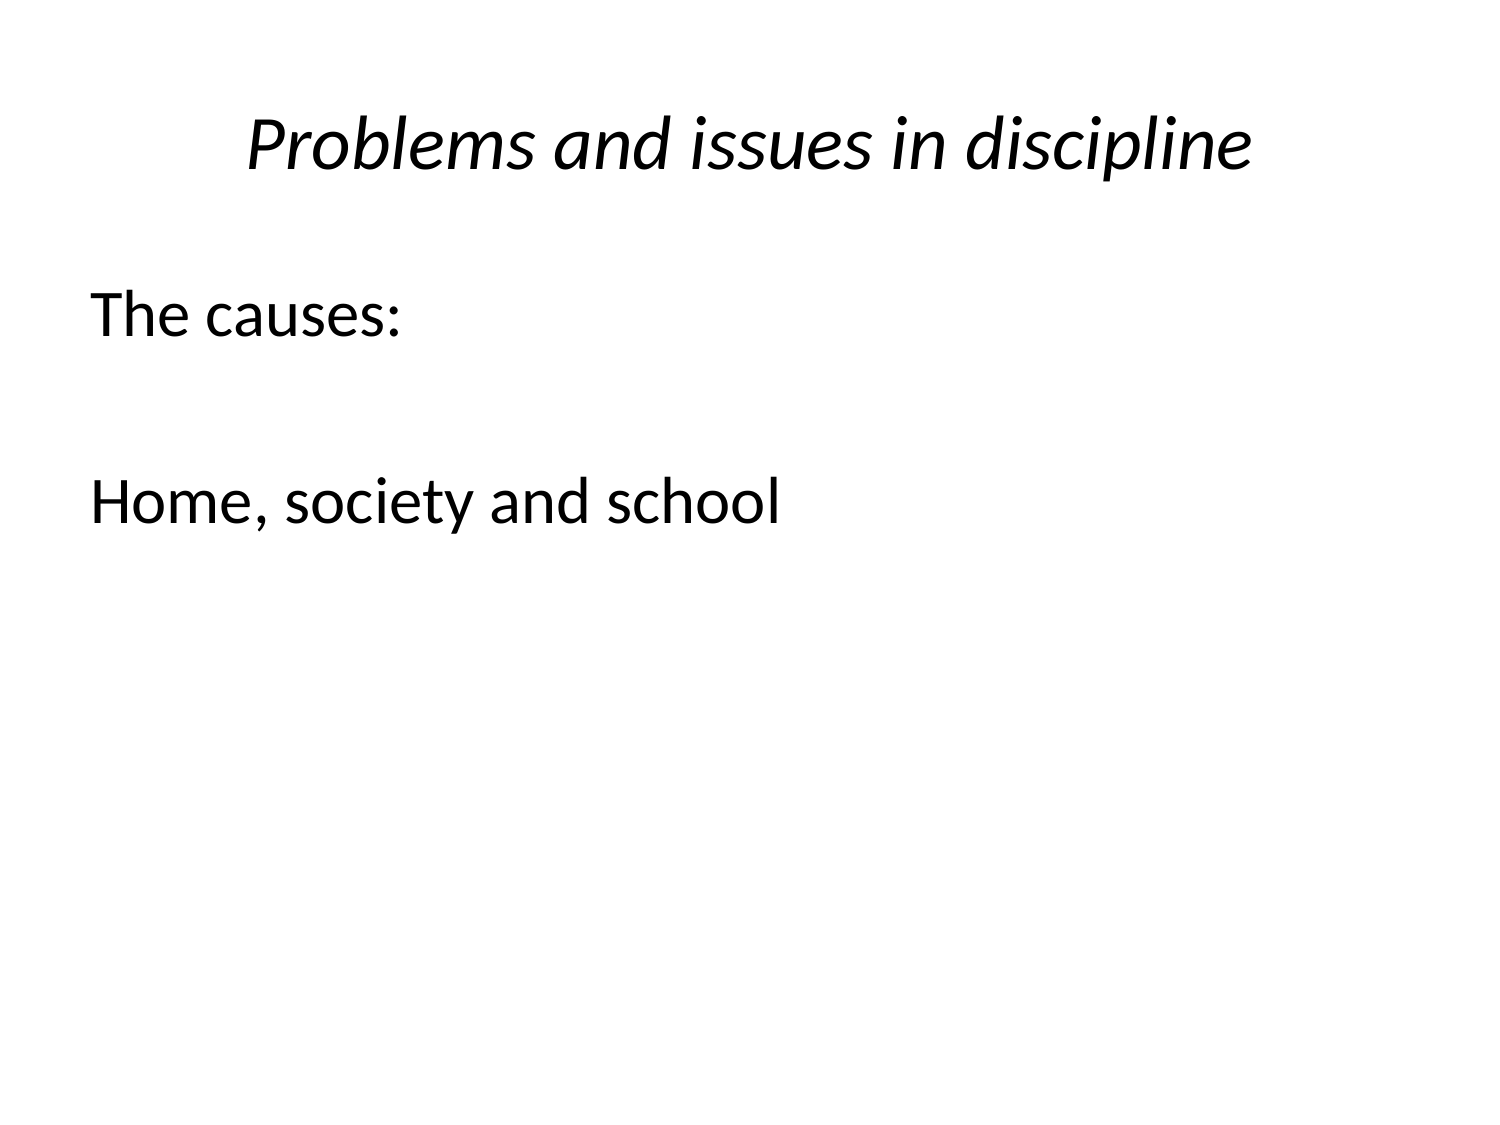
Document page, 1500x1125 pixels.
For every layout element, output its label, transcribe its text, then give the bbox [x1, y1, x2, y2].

title Problems and issues in discipline [75, 45, 1425, 233]
list The causes: Home, society and school [75, 262, 1425, 1005]
